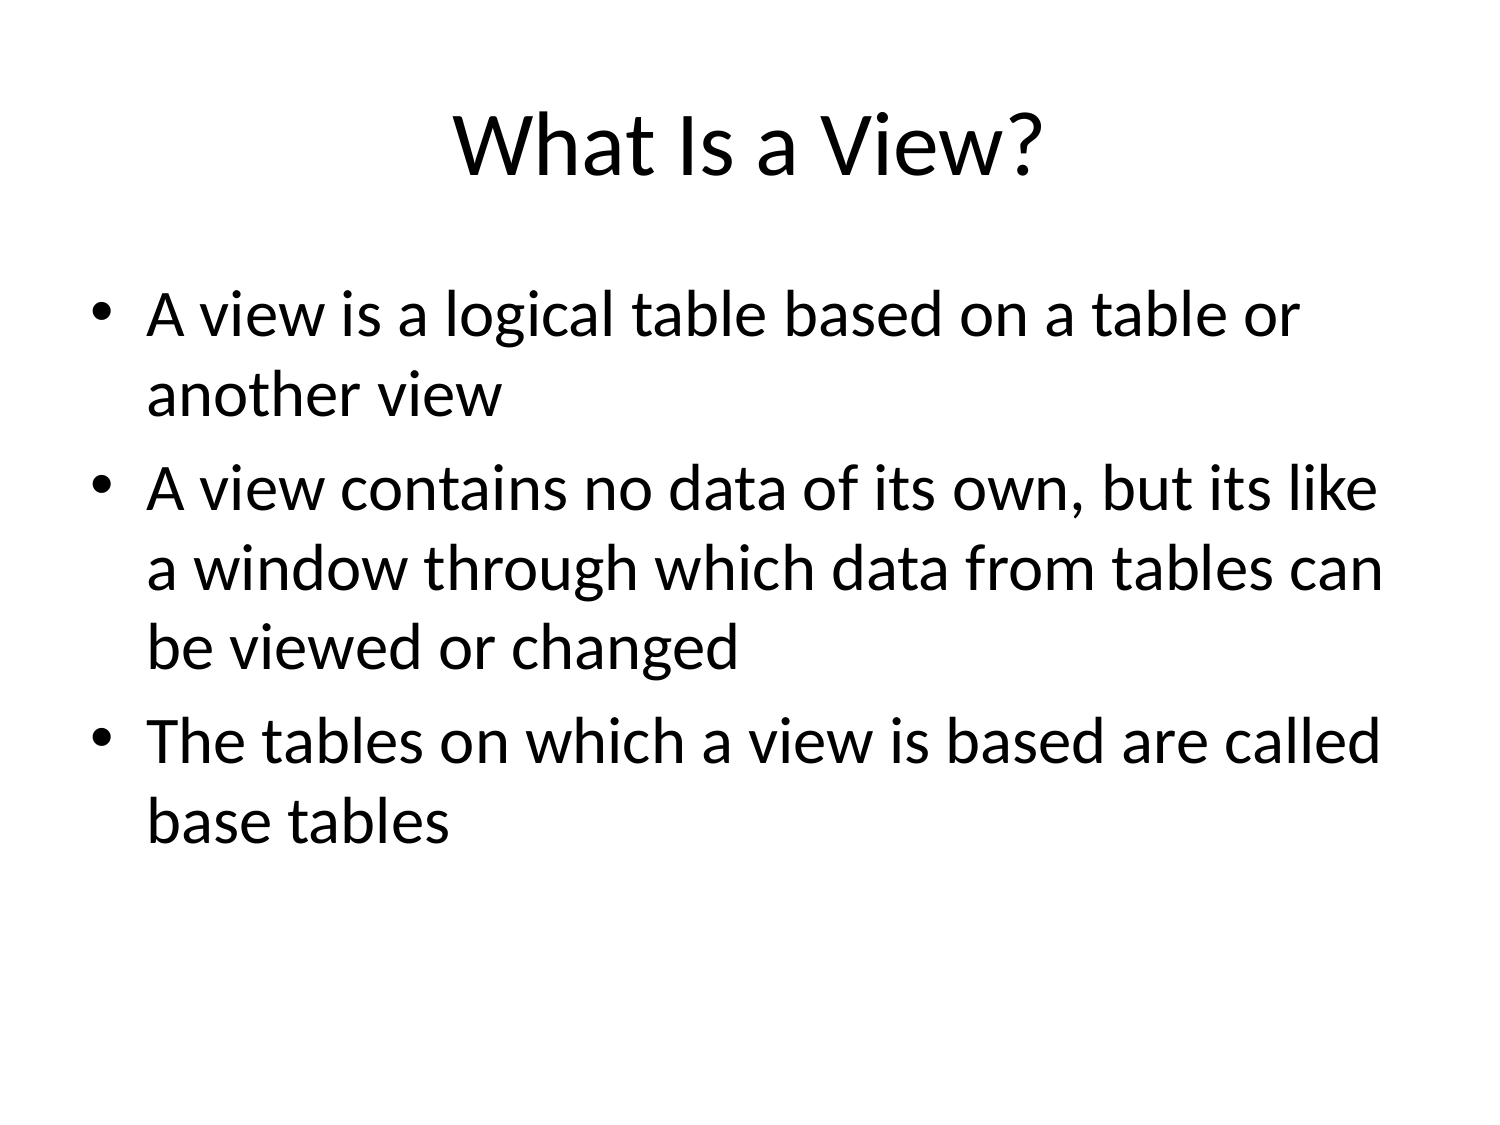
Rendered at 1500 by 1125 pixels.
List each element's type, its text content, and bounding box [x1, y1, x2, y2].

title What Is a View? [75, 45, 1425, 233]
list A view is a logical table based on a table or another view A view contains no data of its own, but its like a window through which data from tables can be viewed or changed The tables on which a view is based are called base tables [75, 262, 1425, 1005]
